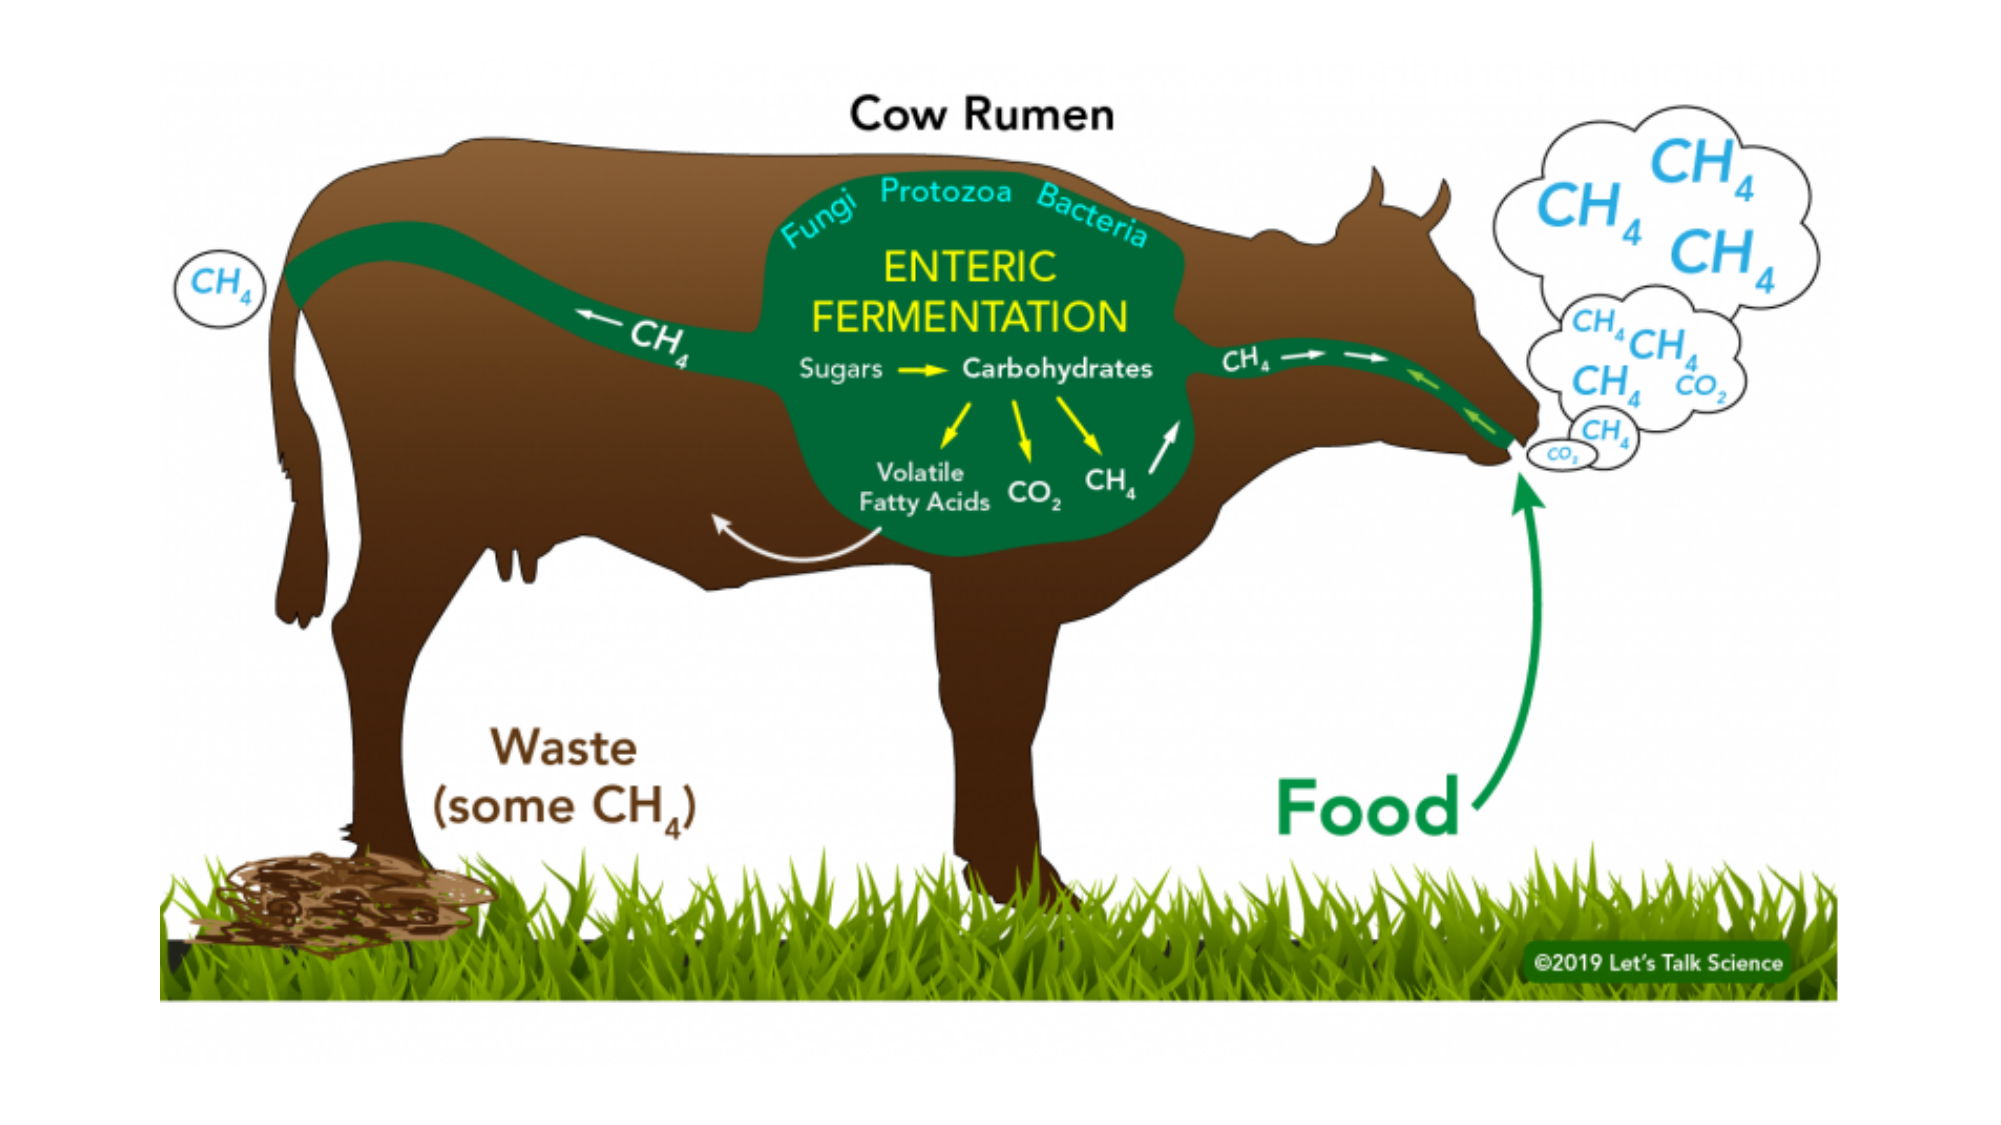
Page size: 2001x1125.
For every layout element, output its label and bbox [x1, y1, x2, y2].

picture [160, 59, 1840, 1066]
